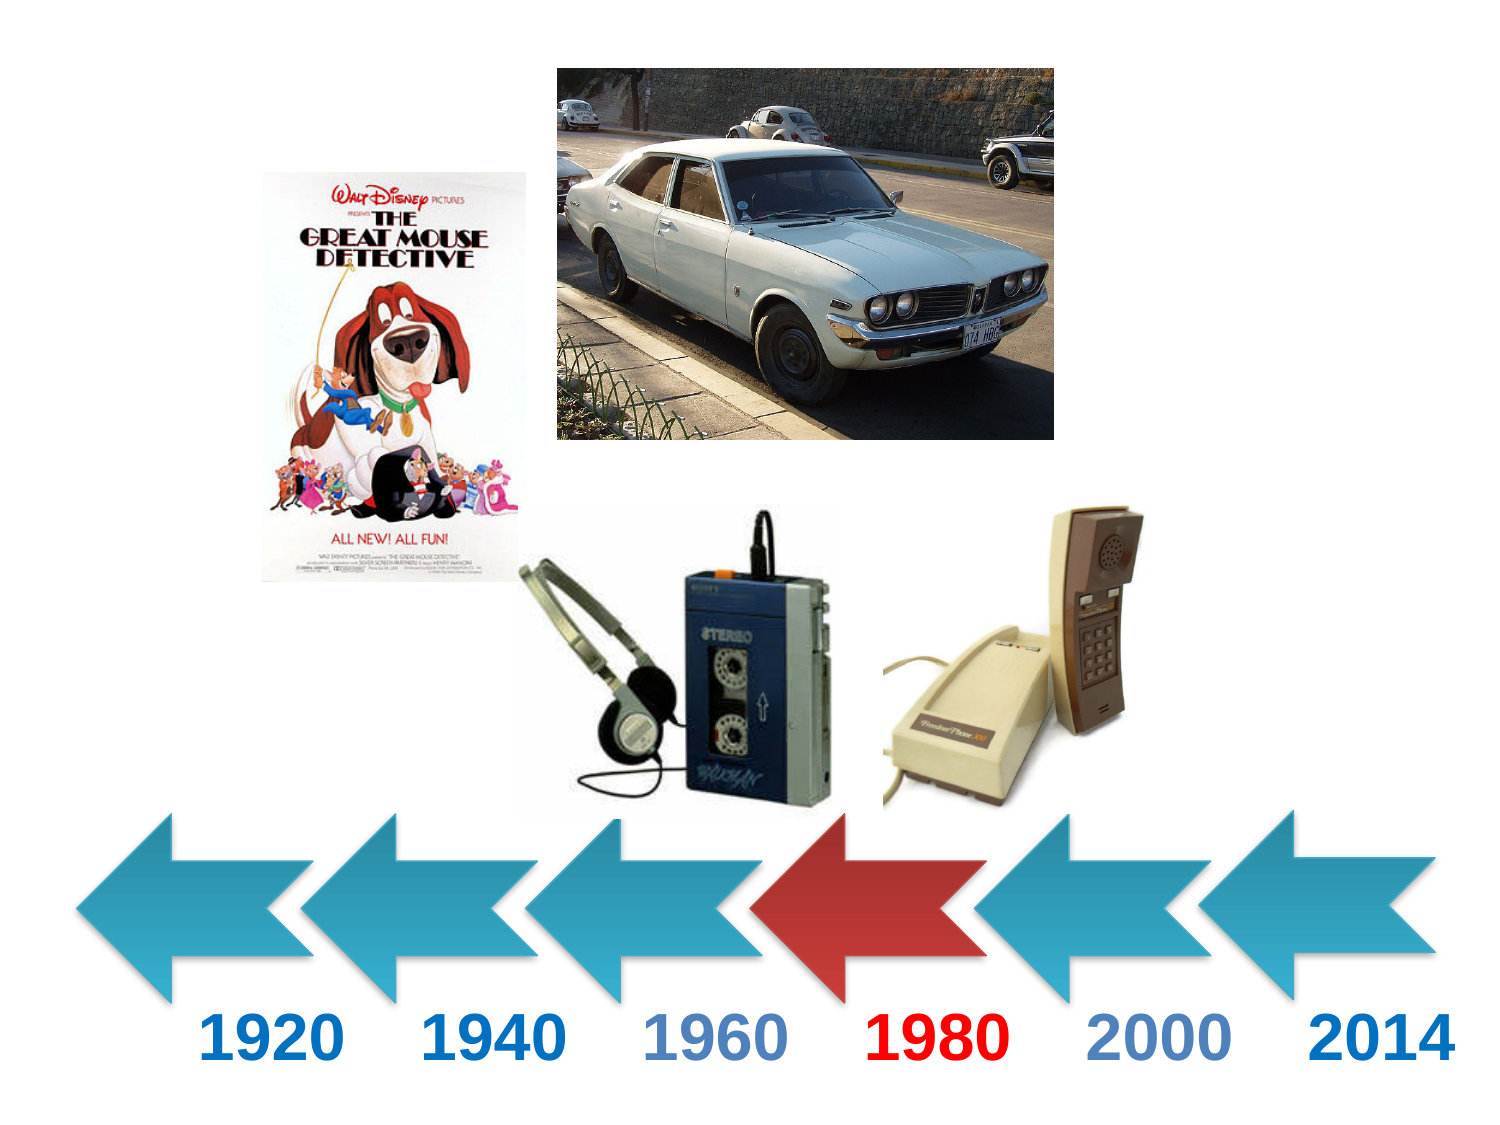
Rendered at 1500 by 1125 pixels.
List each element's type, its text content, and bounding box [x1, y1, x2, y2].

text_box 1980 [848, 986, 1027, 1081]
text_box [76, 813, 314, 1004]
picture [557, 68, 1054, 441]
text_box [1198, 809, 1436, 1000]
text_box 2000 [1070, 986, 1249, 1081]
picture [883, 501, 1196, 814]
text_box [973, 822, 1212, 1004]
text_box 1940 [404, 986, 583, 1081]
text_box 1960 [626, 986, 805, 1081]
text_box [749, 813, 987, 1004]
picture [262, 172, 833, 820]
text_box 1920 [183, 986, 361, 1081]
text_box [525, 828, 763, 1004]
text_box 2014 [1292, 986, 1471, 1081]
text_box [300, 813, 539, 1004]
